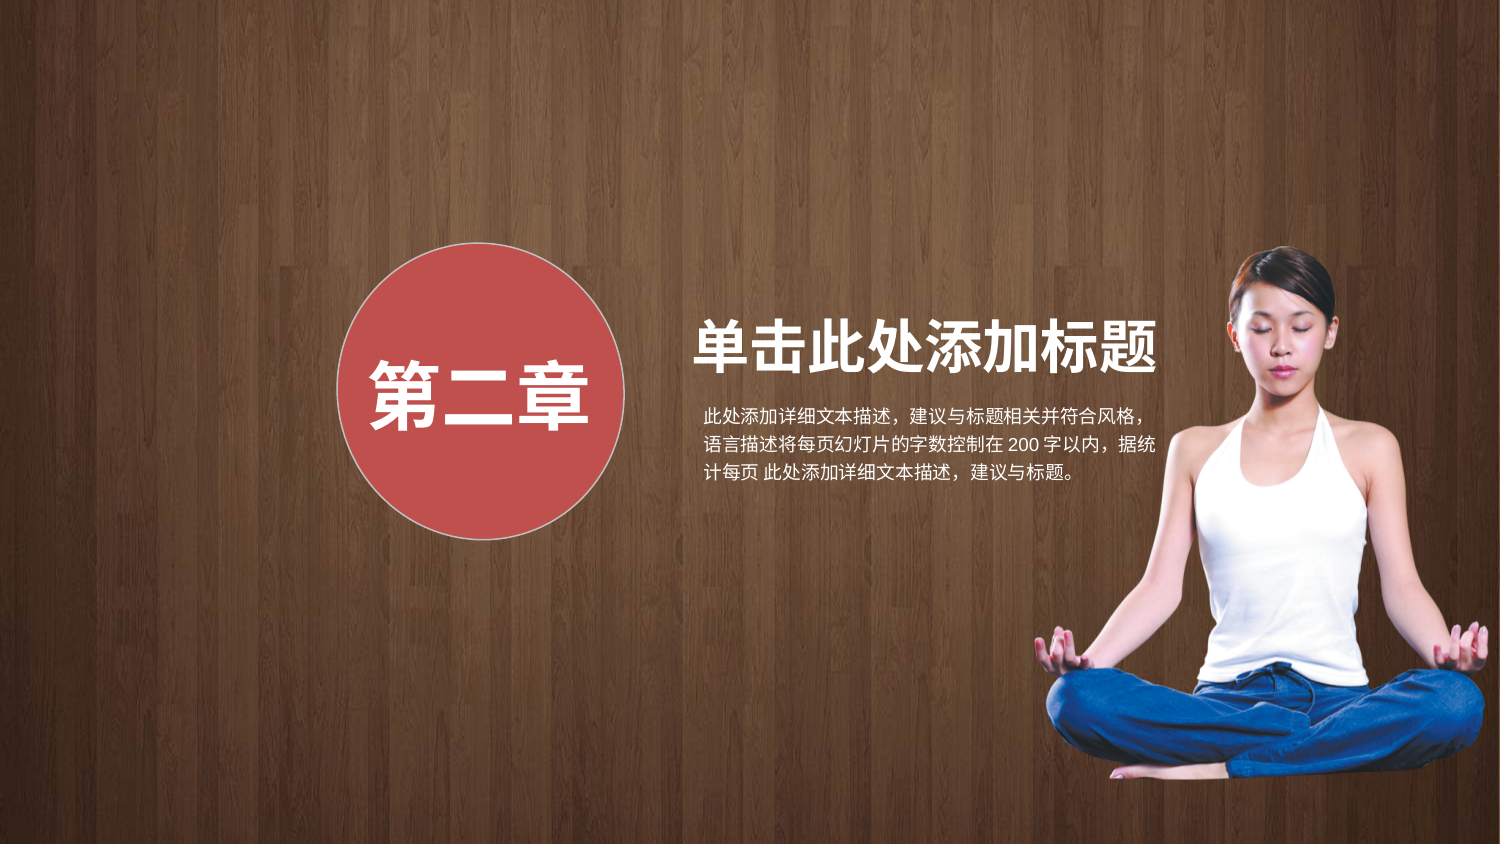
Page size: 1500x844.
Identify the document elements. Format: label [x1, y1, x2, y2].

picture [0, 0, 1500, 844]
text_box [676, 302, 1223, 493]
text_box [337, 242, 625, 541]
